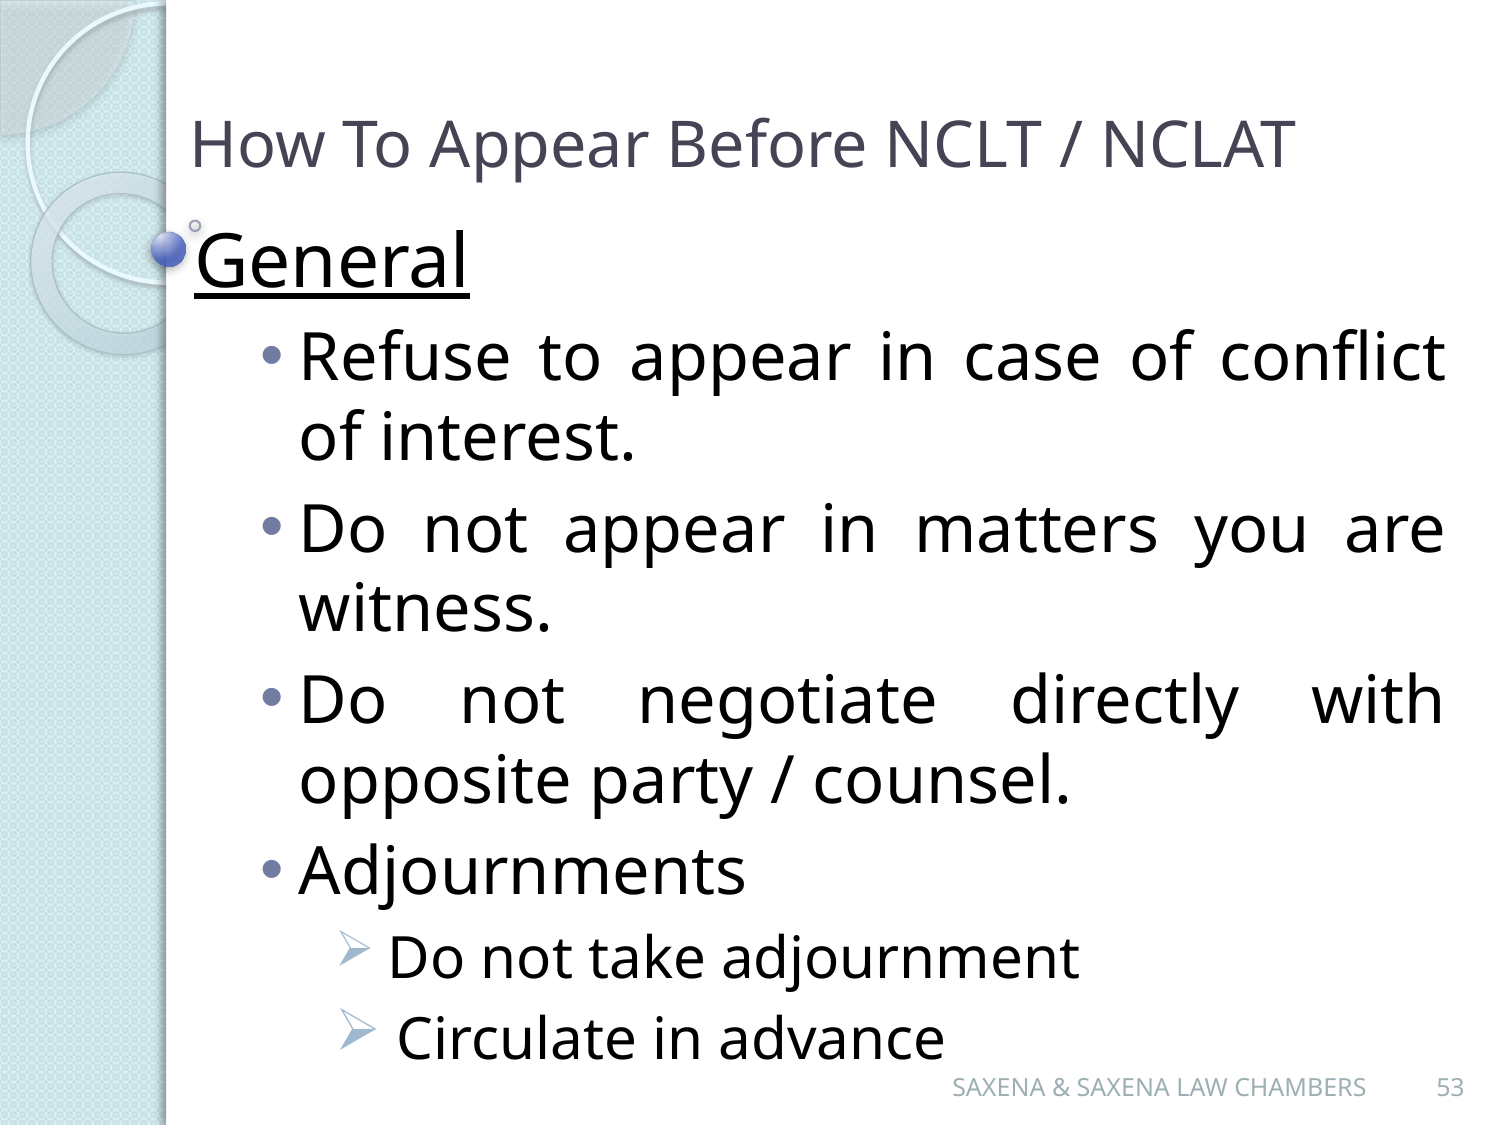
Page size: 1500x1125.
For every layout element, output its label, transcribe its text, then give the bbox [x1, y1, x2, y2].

slide_number 53 [1413, 1034, 1488, 1113]
footer SAXENA & SAXENA LAW CHAMBERS [937, 1034, 1413, 1113]
title How To Appear Before NCLT / NCLAT [174, 37, 1463, 188]
subtitle General Refuse to appear in case of conflict of interest. Do not appear in matters you are witness. Do not negotiate directly with opposite party / counsel. Adjournments Do not take adjournment Circulate in advance [174, 212, 1463, 1025]
